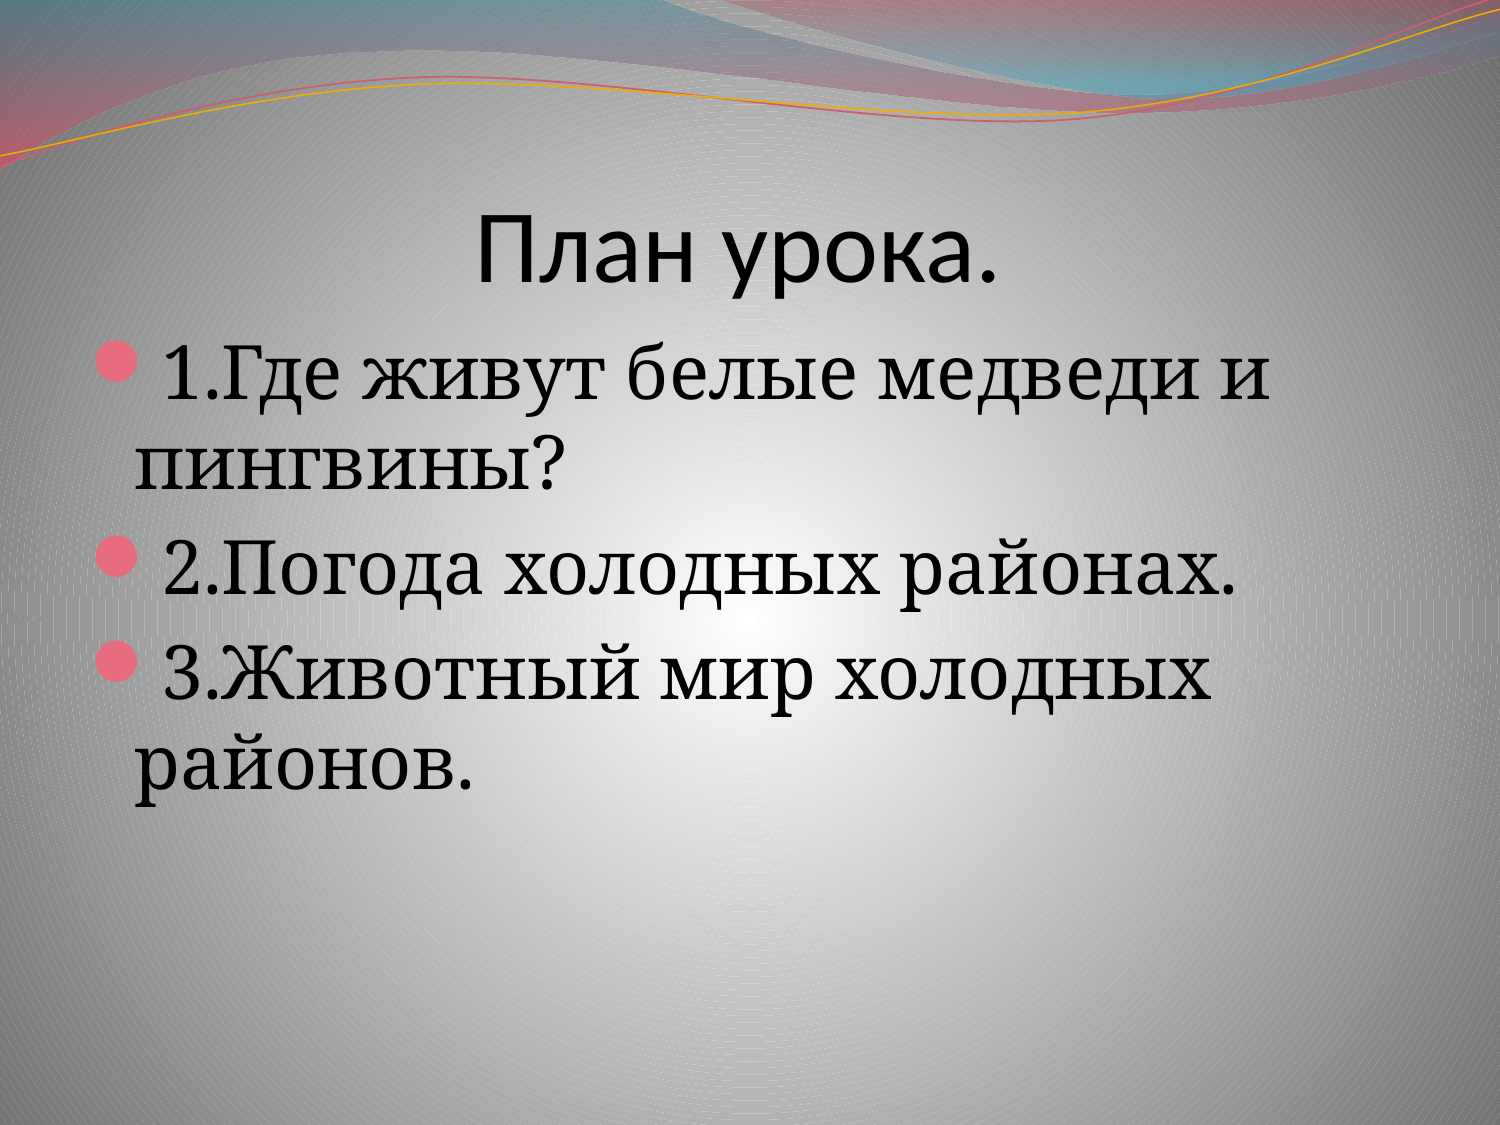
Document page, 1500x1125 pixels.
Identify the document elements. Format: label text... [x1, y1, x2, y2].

list 1.Где живут белые медведи и пингвины? 2.Погода холодных районах. 3.Животный мир холодных районов. [75, 317, 1425, 1038]
title План урока. [75, 115, 1425, 303]
